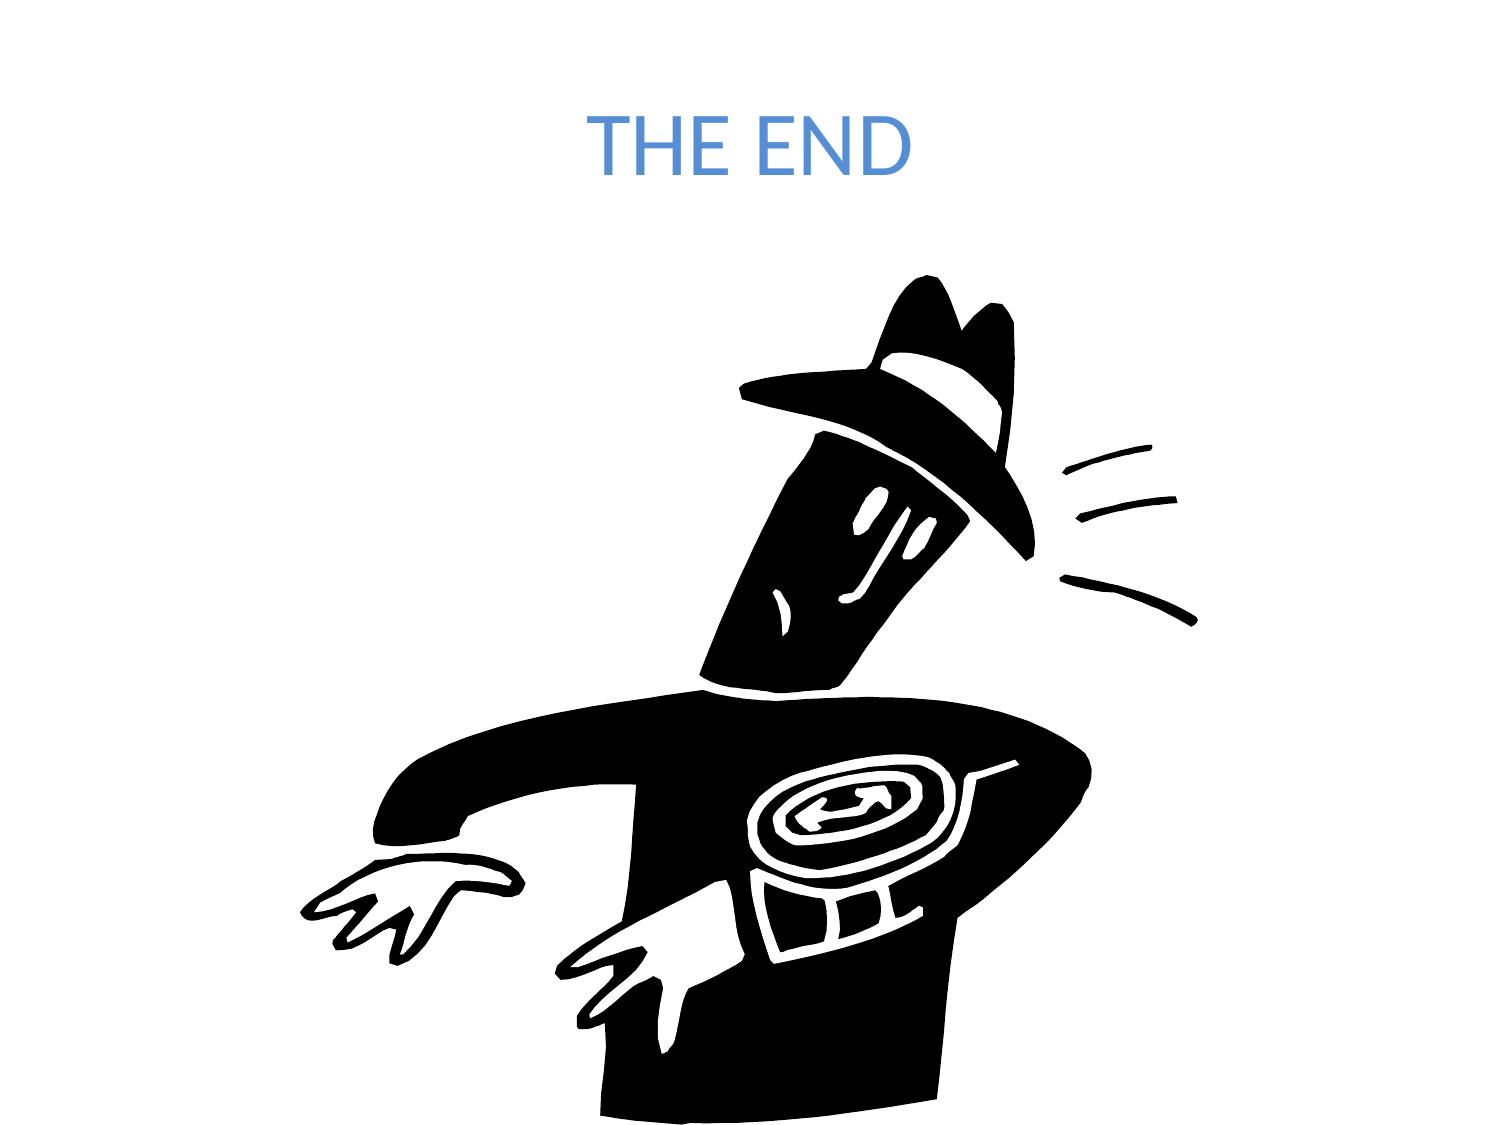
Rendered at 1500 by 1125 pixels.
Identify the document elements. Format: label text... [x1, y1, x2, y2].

title THE END [75, 45, 1425, 233]
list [299, 274, 1201, 1125]
